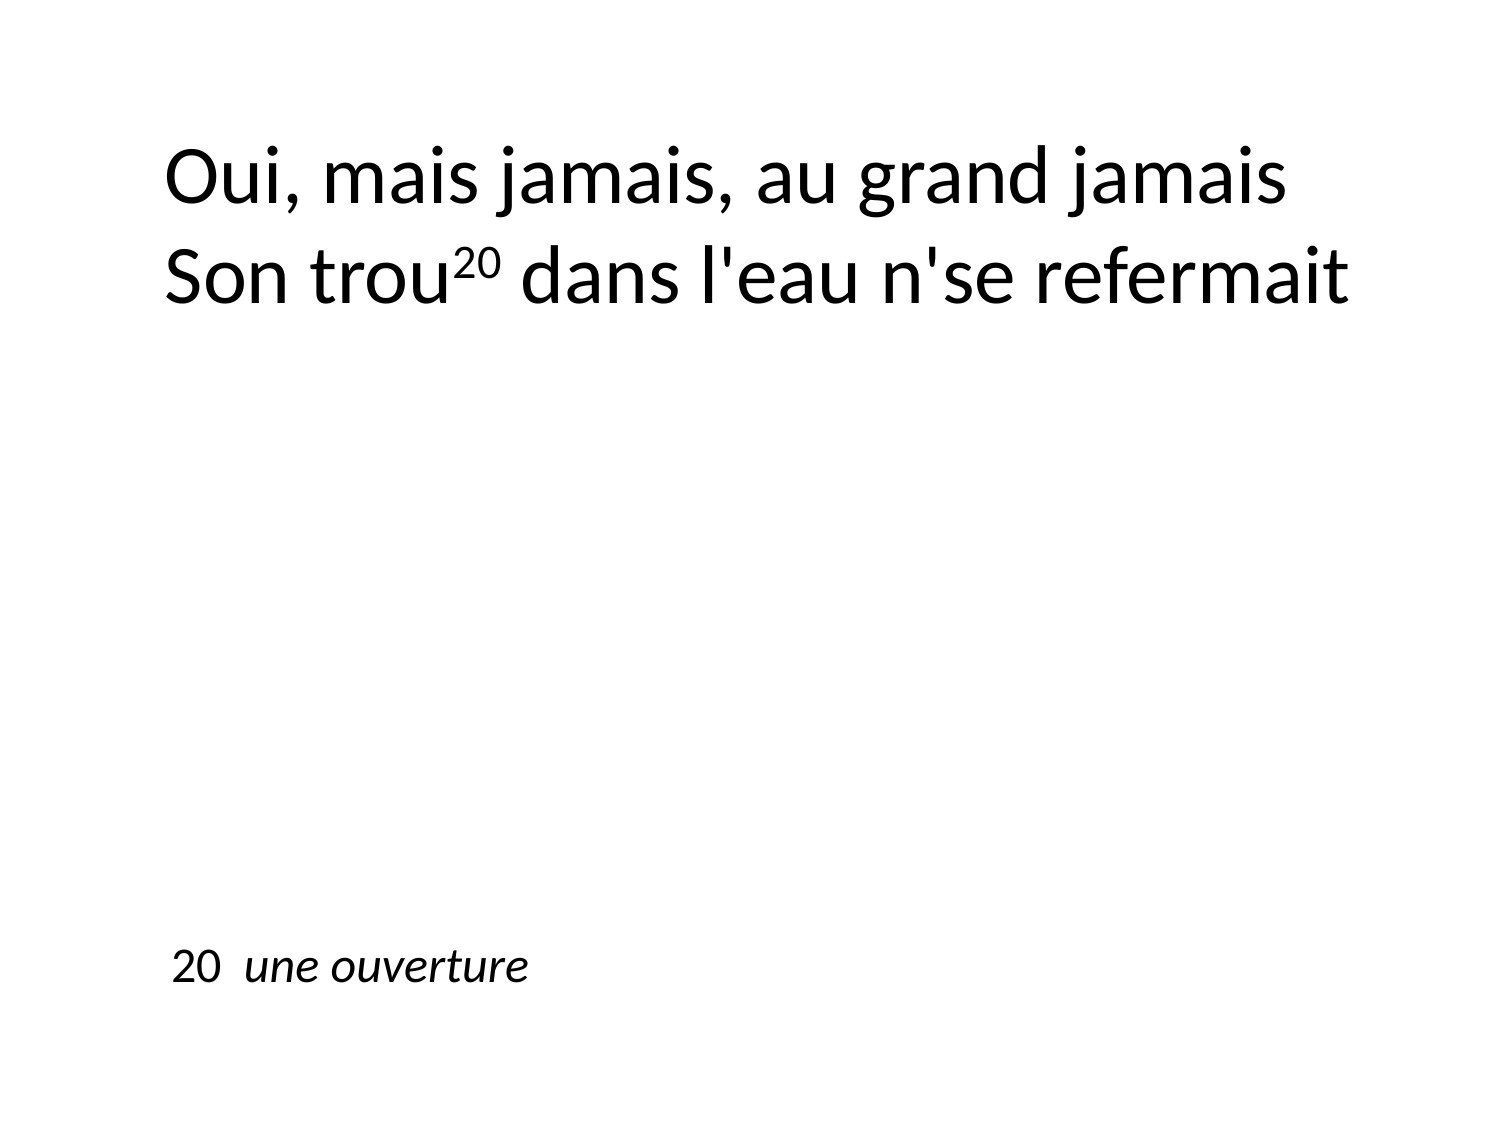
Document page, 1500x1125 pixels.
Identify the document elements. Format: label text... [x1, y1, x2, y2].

text_box Oui, mais jamais, au grand jamais Son trou20 dans l'eau n'se refermait [149, 112, 1500, 428]
text_box 20 une ouverture [156, 924, 556, 1060]
